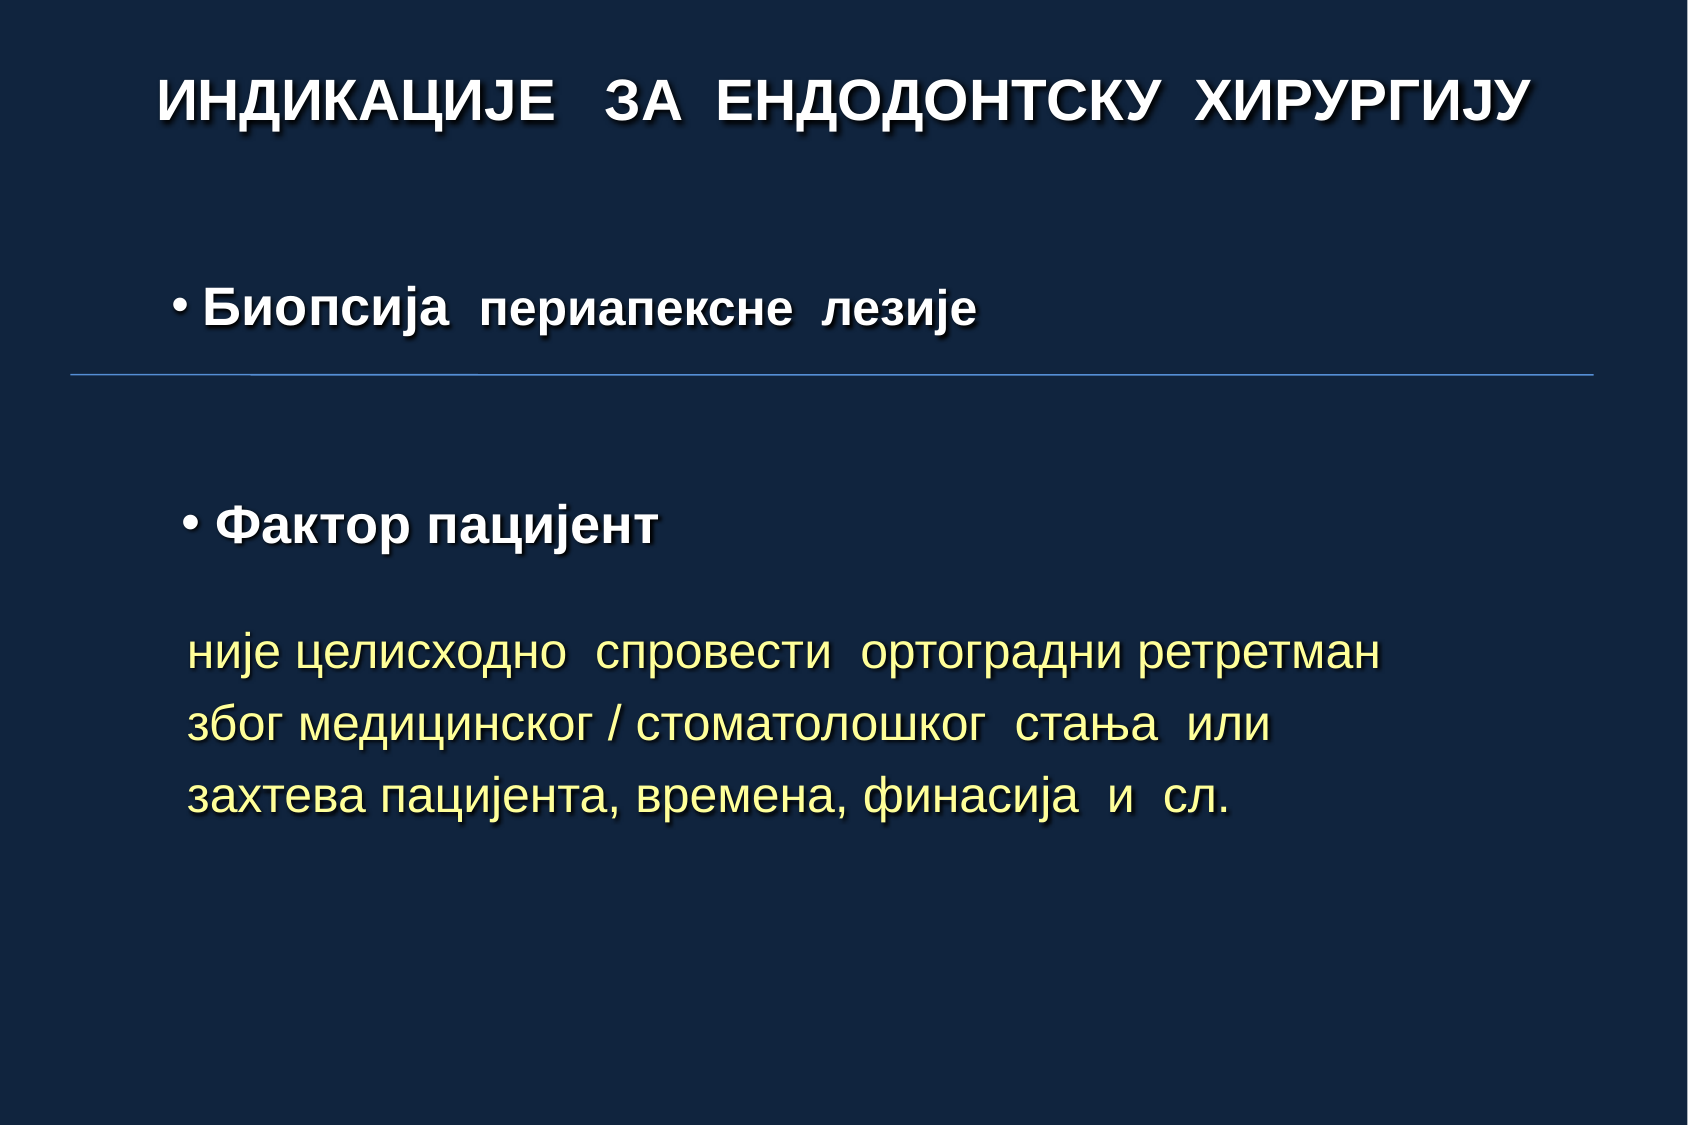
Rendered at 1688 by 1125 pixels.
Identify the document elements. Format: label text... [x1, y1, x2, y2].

text_box Биопсија периапексне лезије [156, 264, 993, 344]
text_box Фактор пацијент [166, 481, 691, 562]
text_box није целисходно спровести ортоградни ретретман због медицинског / стоматолошког стања или захтева пацијента, времена, финасија и сл. [158, 598, 1453, 830]
text_box ИНДИКАЦИЈЕ ЗА ЕНДОДОНТСКУ ХИРУРГИЈУ [0, 54, 1688, 140]
